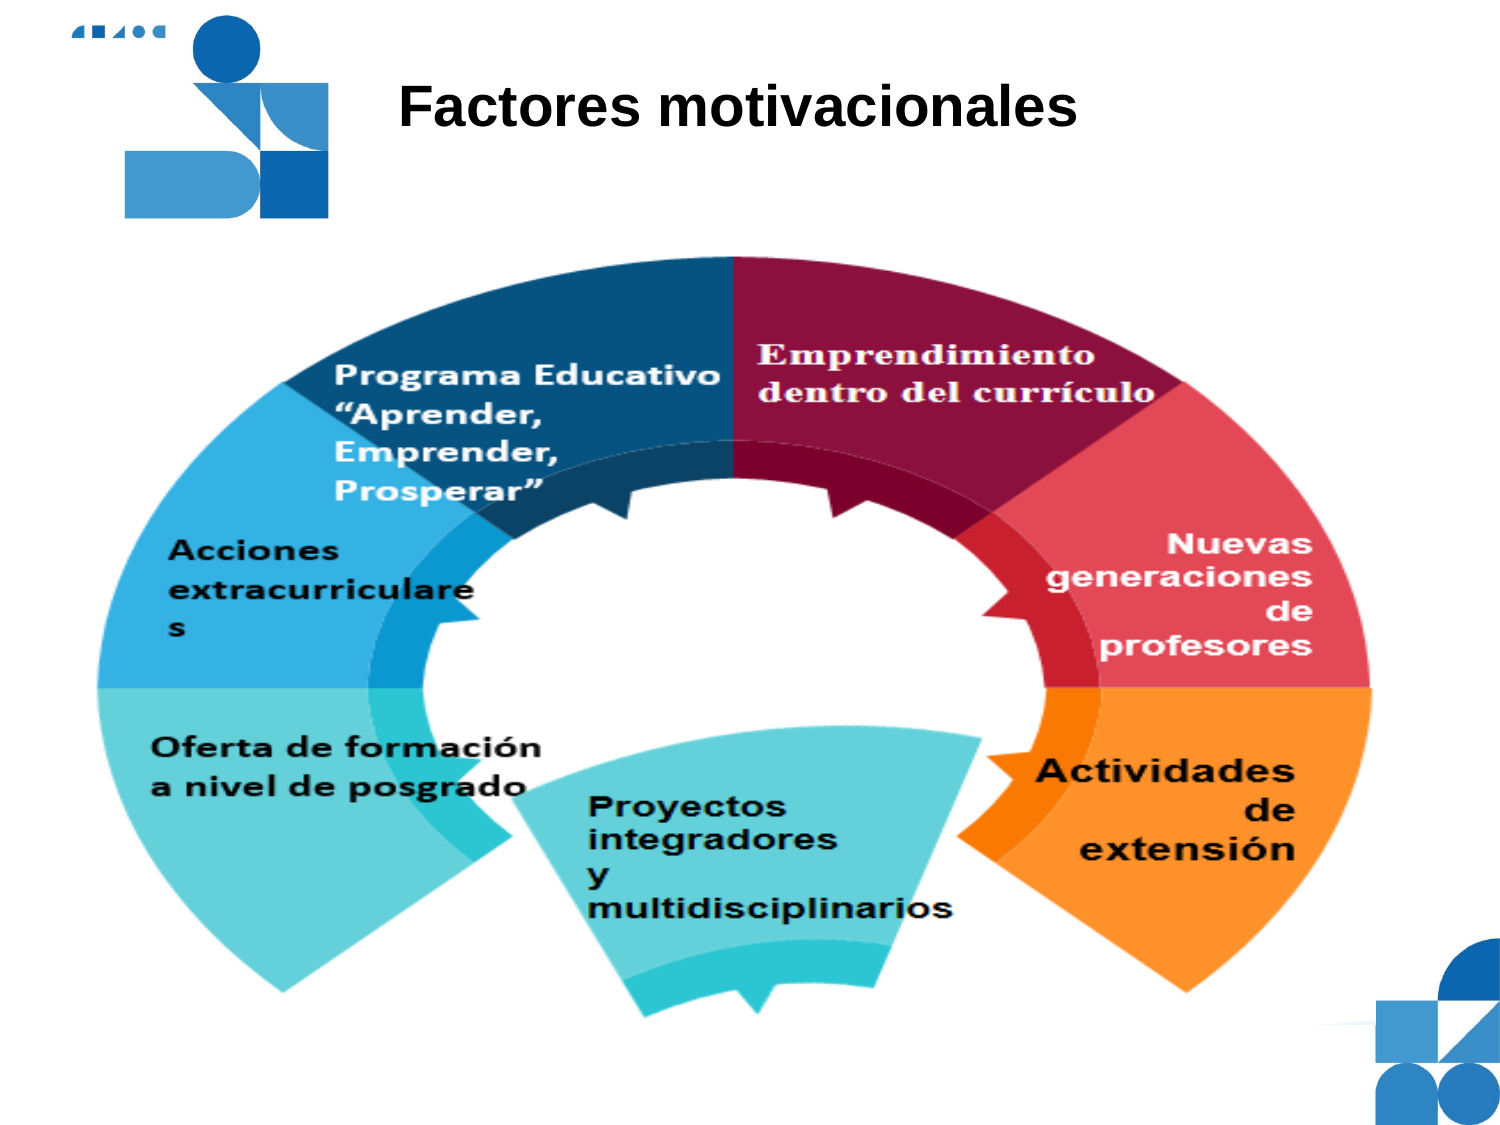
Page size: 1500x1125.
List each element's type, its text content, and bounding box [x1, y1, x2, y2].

picture [0, 0, 1500, 1125]
title Factores motivacionales [383, 61, 1436, 232]
